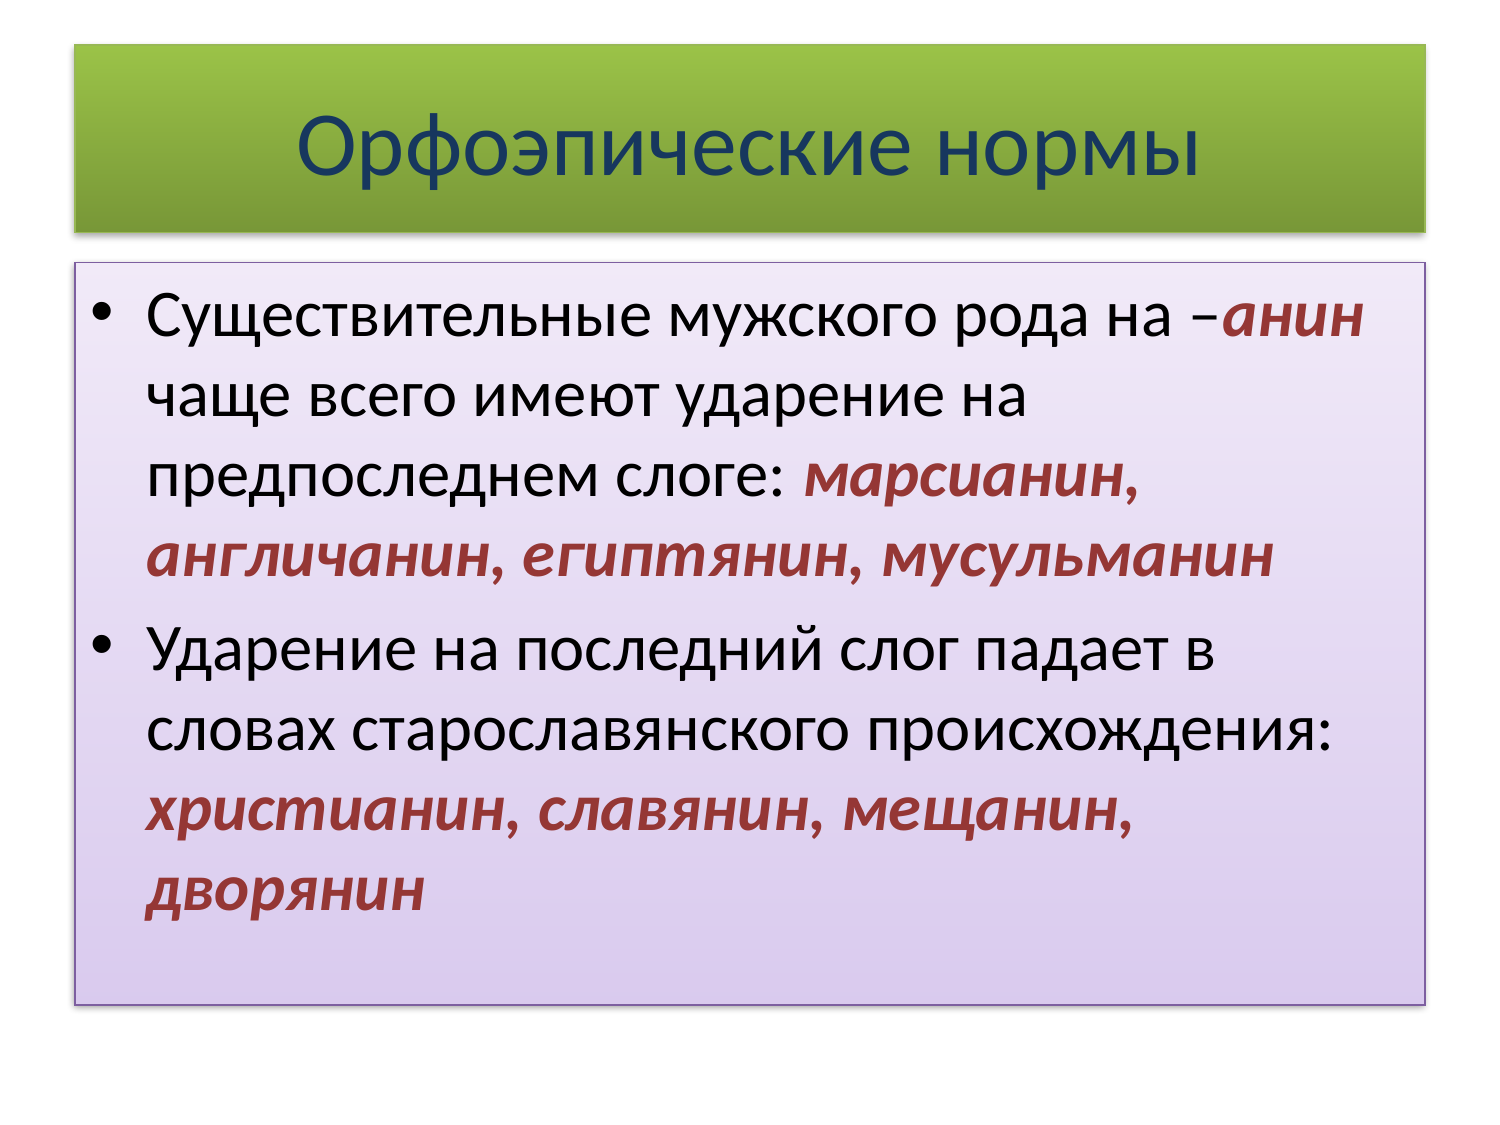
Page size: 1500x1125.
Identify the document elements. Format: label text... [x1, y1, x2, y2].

title Орфоэпические нормы [74, 44, 1426, 233]
list Существительные мужского рода на –анин чаще всего имеют ударение на предпоследнем слоге: марсианин, англичанин, египтянин, мусульманин Ударение на последний слог падает в словах старославянского происхождения: христианин, славянин, мещанин, дворянин [74, 262, 1426, 1006]
